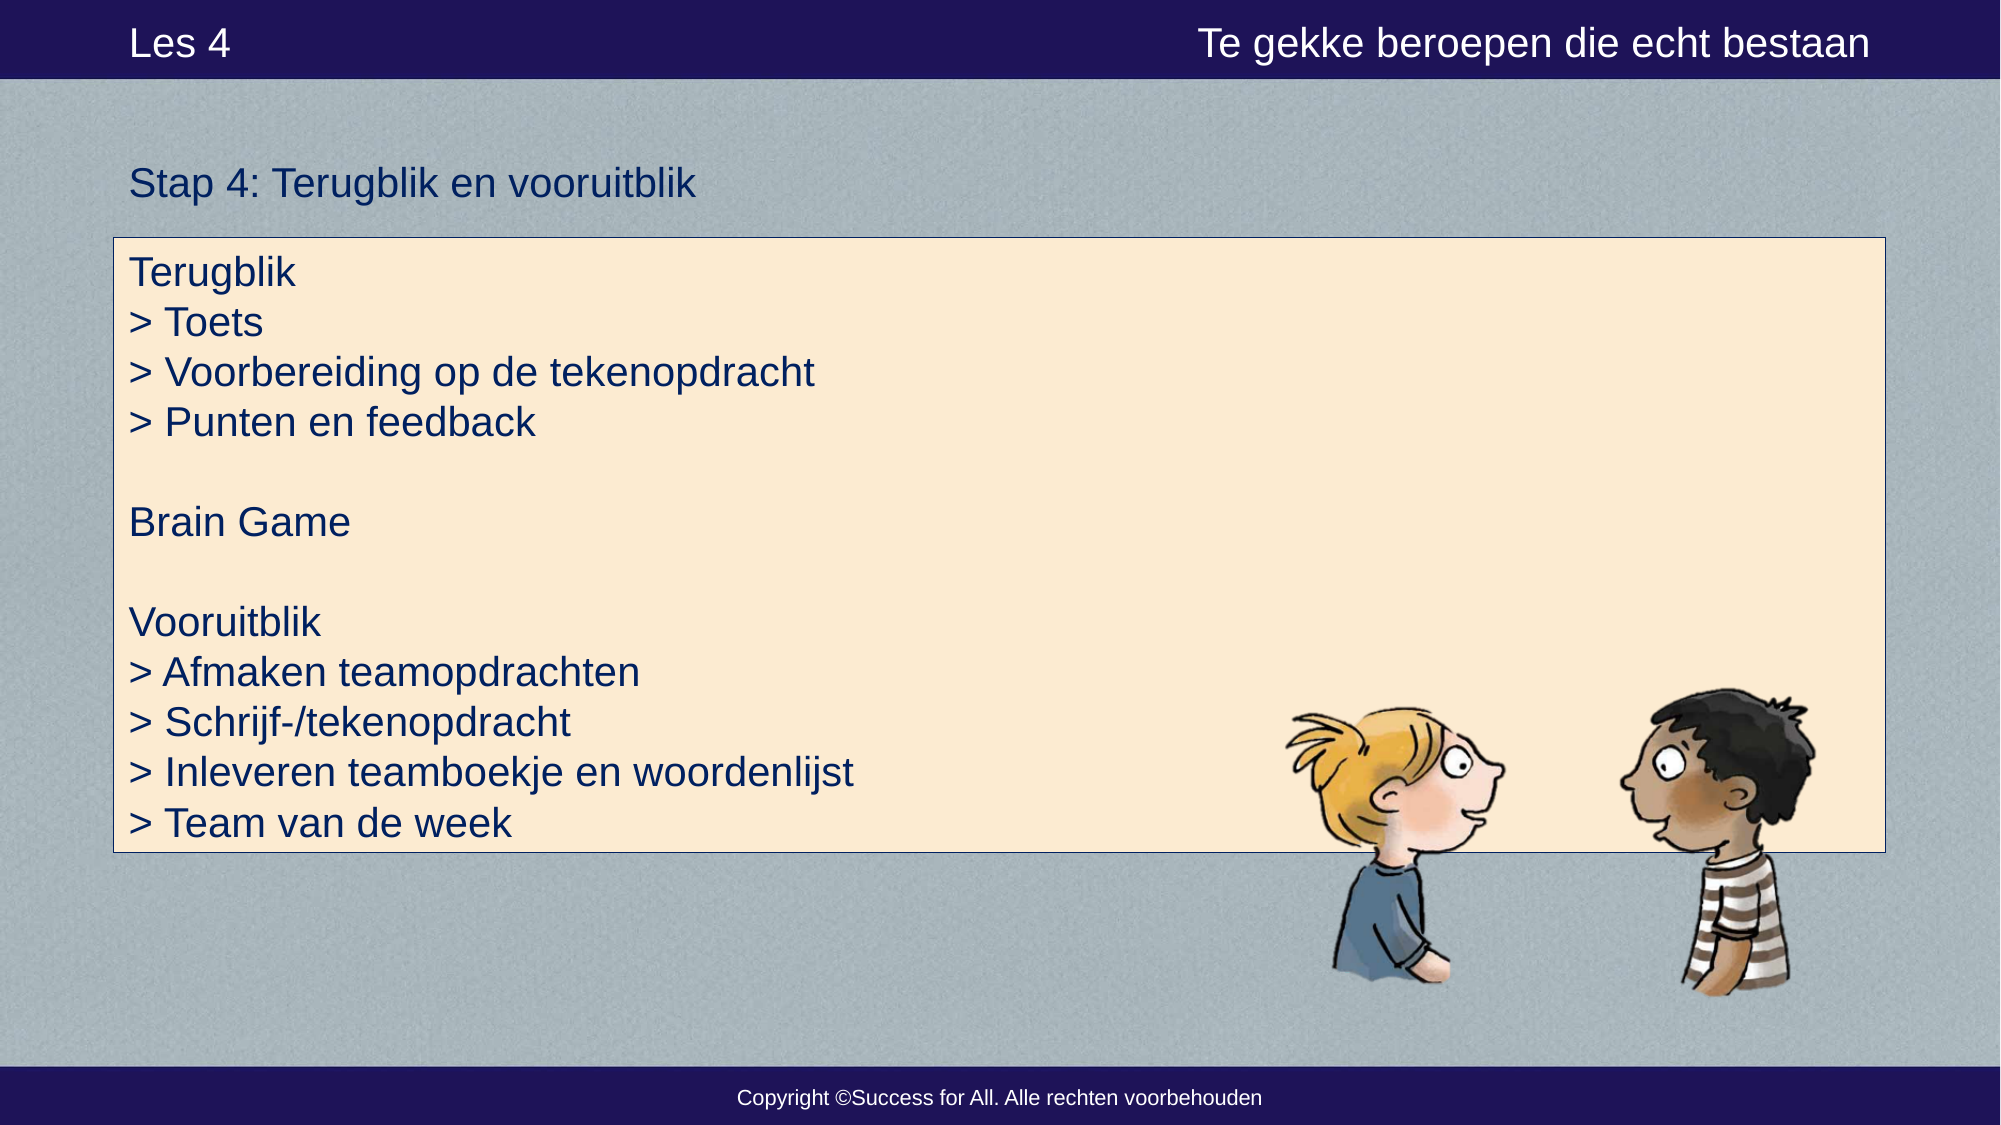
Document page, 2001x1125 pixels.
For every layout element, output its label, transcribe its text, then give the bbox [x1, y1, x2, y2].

text_box Te gekke beroepen die echt bestaan [999, 8, 1886, 73]
text_box Terugblik > Toets > Voorbereiding op de tekenopdracht > Punten en feedback Brain Game Vooruitblik > Afmaken teamopdrachten > Schrijf-/tekenopdracht > Inleveren teamboekje en woordenlijst > Team van de week [113, 237, 1886, 853]
text_box Stap 4: Terugblik en vooruitblik [113, 148, 1635, 214]
text_box Les 4 [114, 8, 354, 73]
picture [0, 0, 2001, 1125]
text_box Copyright ©Success for All. Alle rechten voorbehouden [0, 1076, 2000, 1125]
